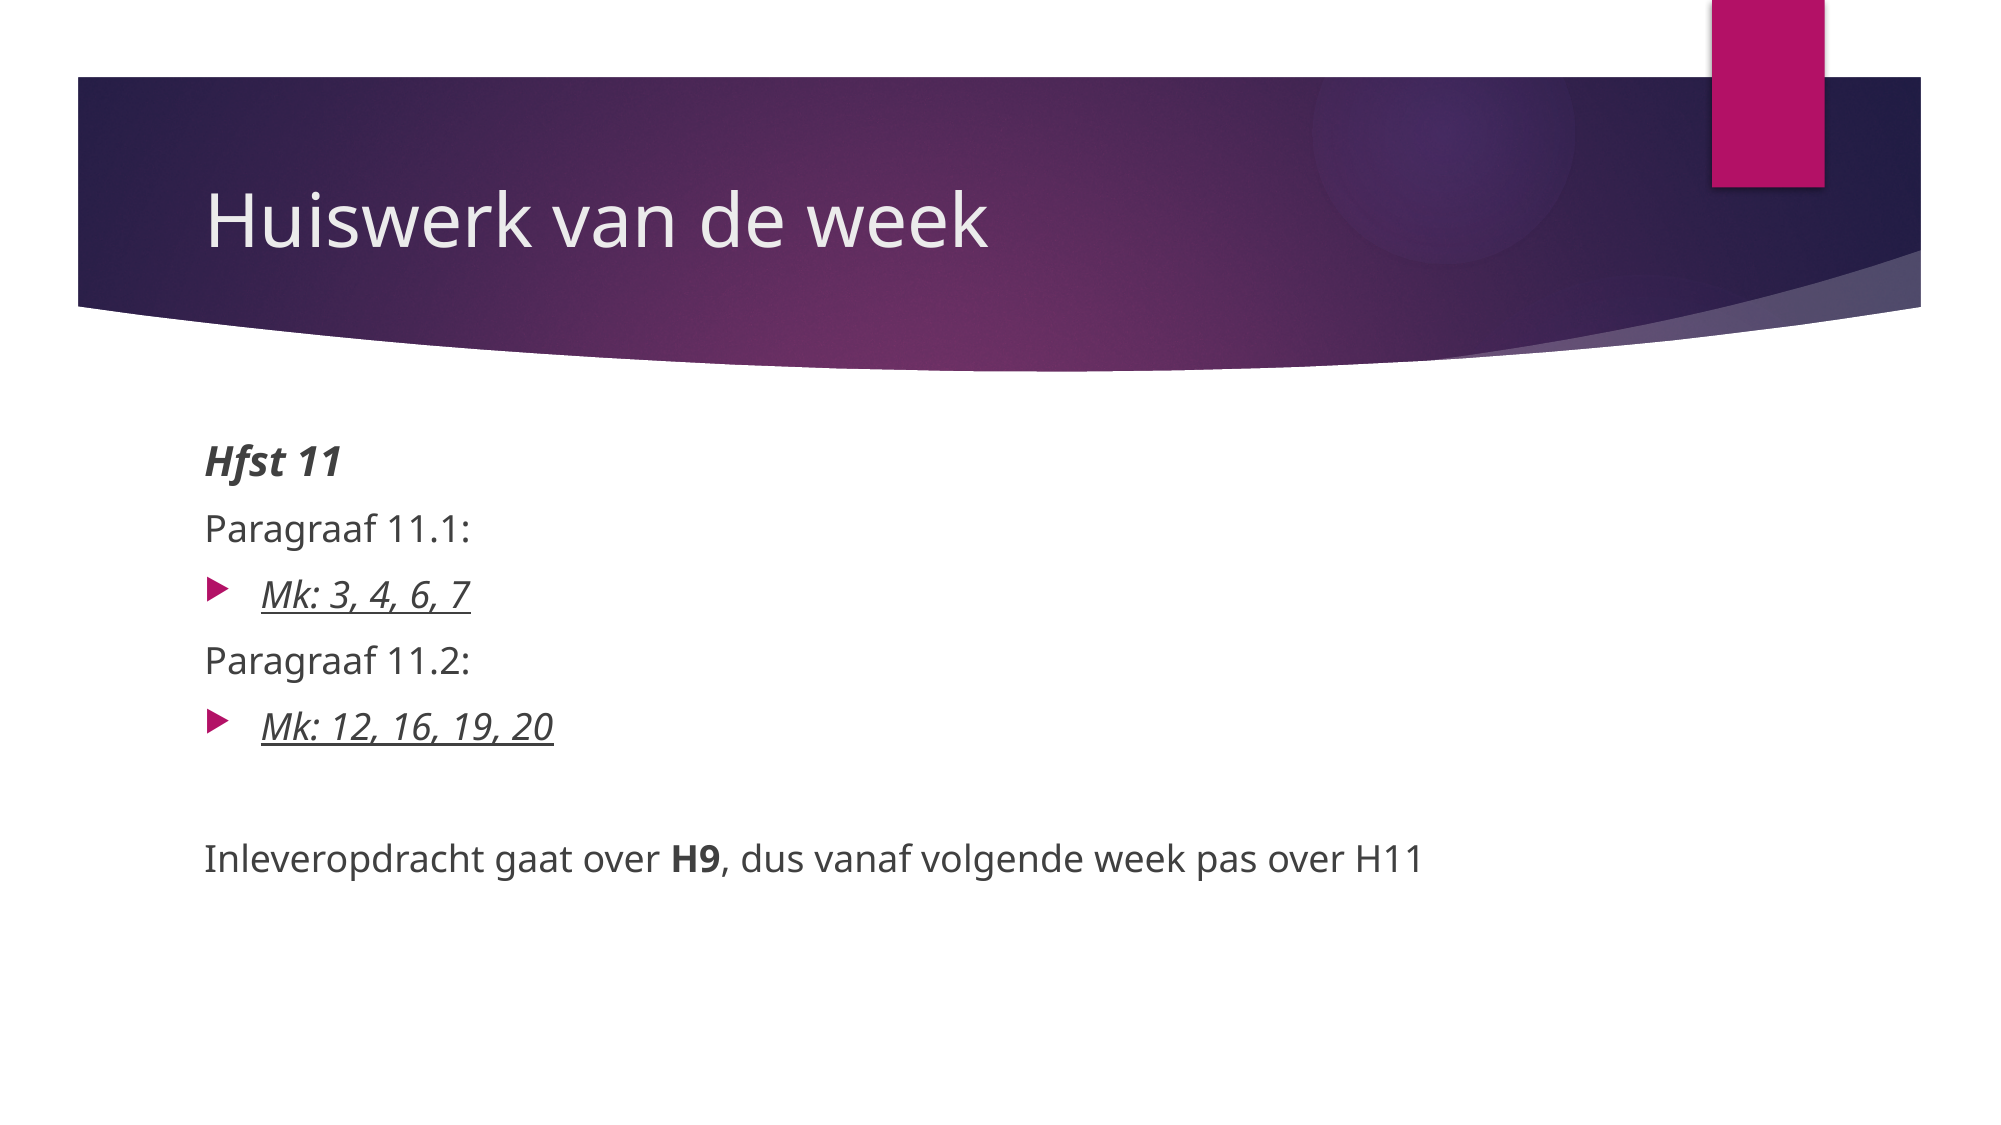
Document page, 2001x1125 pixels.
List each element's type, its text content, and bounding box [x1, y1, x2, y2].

title Huiswerk van de week [189, 159, 1627, 276]
list Hfst 11 Paragraaf 11.1: Mk: 3, 4, 6, 7 Paragraaf 11.2: Mk: 12, 16, 19, 20 Inleveropdracht gaat over H9, dus vanaf volgende week pas over H11 [189, 427, 1638, 988]
